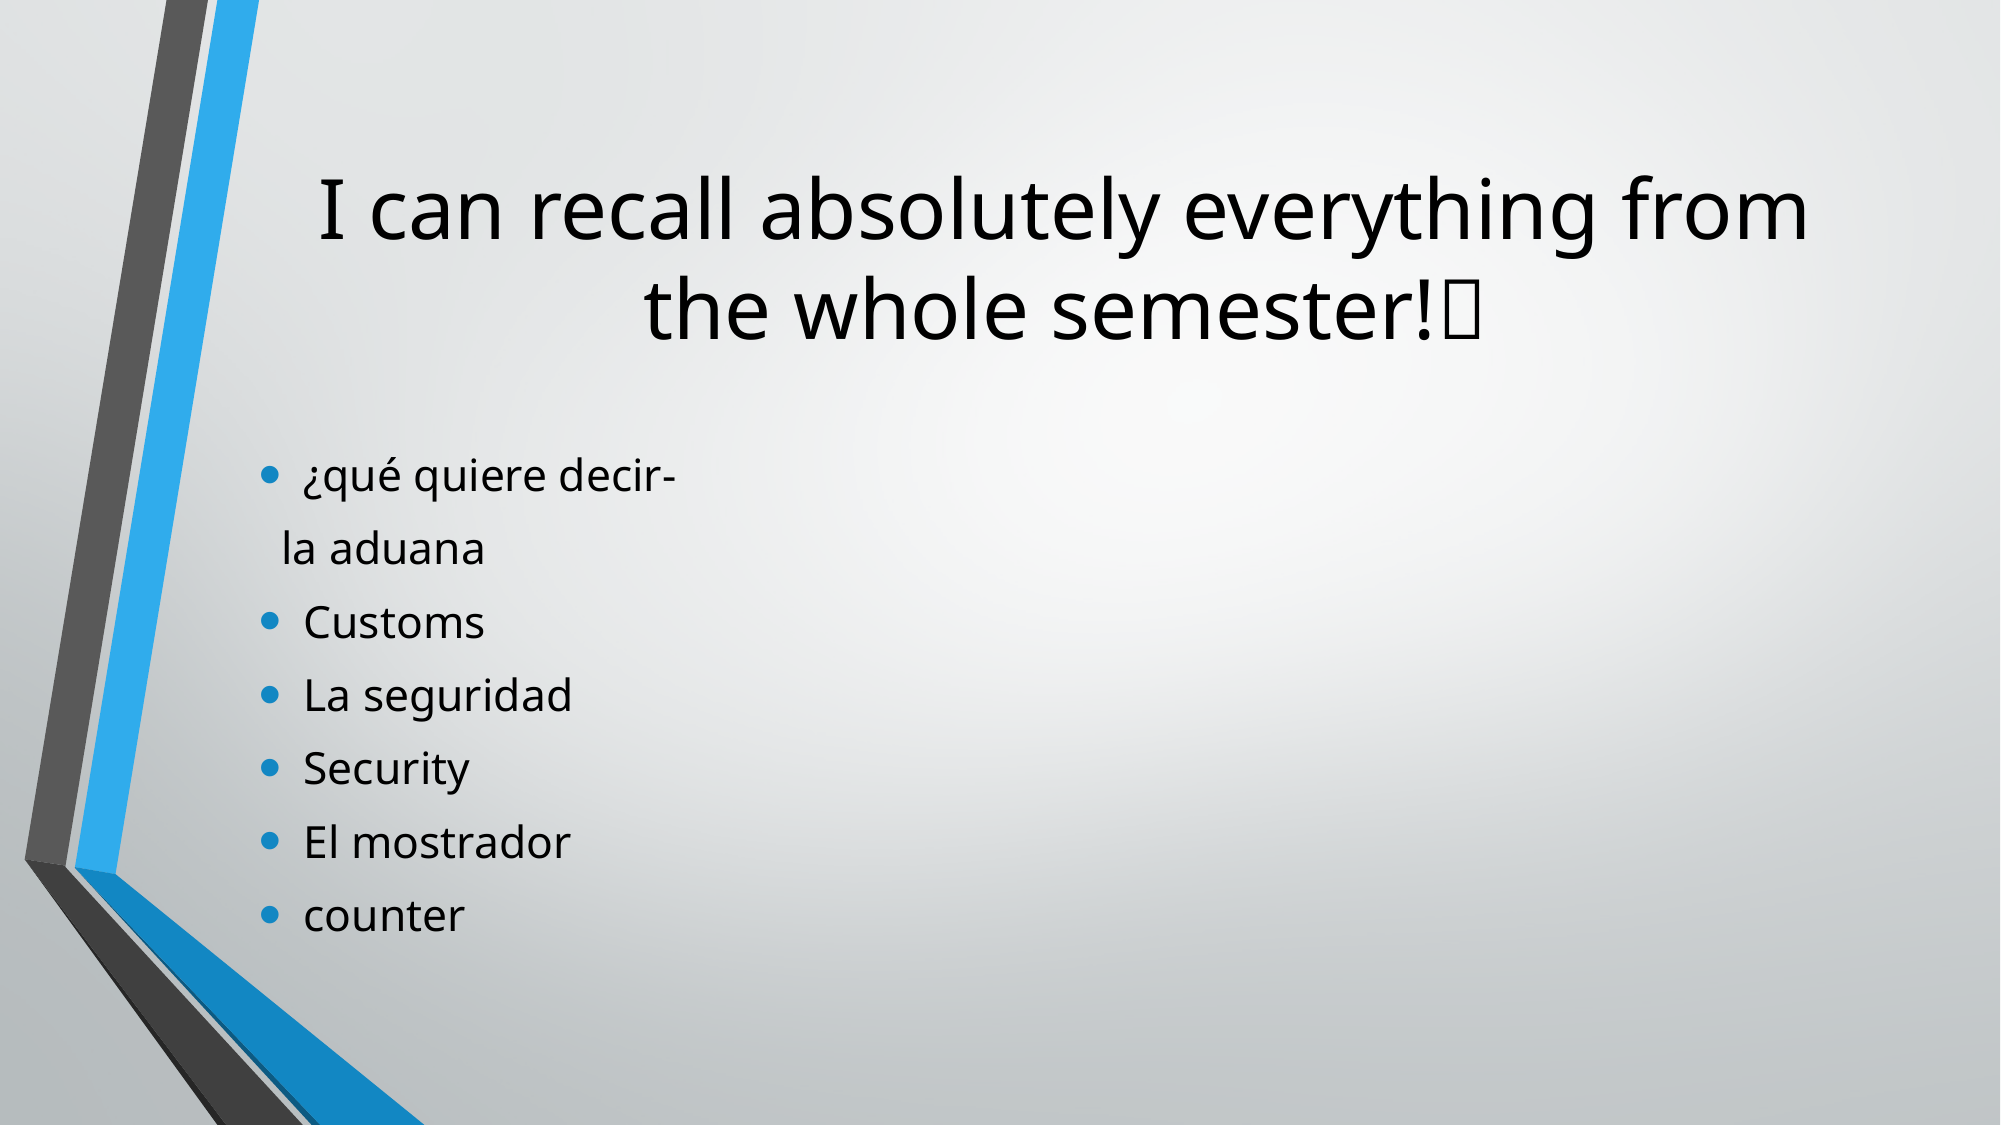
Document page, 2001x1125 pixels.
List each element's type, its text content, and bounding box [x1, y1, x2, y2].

list ¿qué quiere decir- la aduana Customs La seguridad Security El mostrador counter [243, 437, 1887, 950]
title I can recall absolutely everything from the whole semester! [243, 112, 1887, 400]
